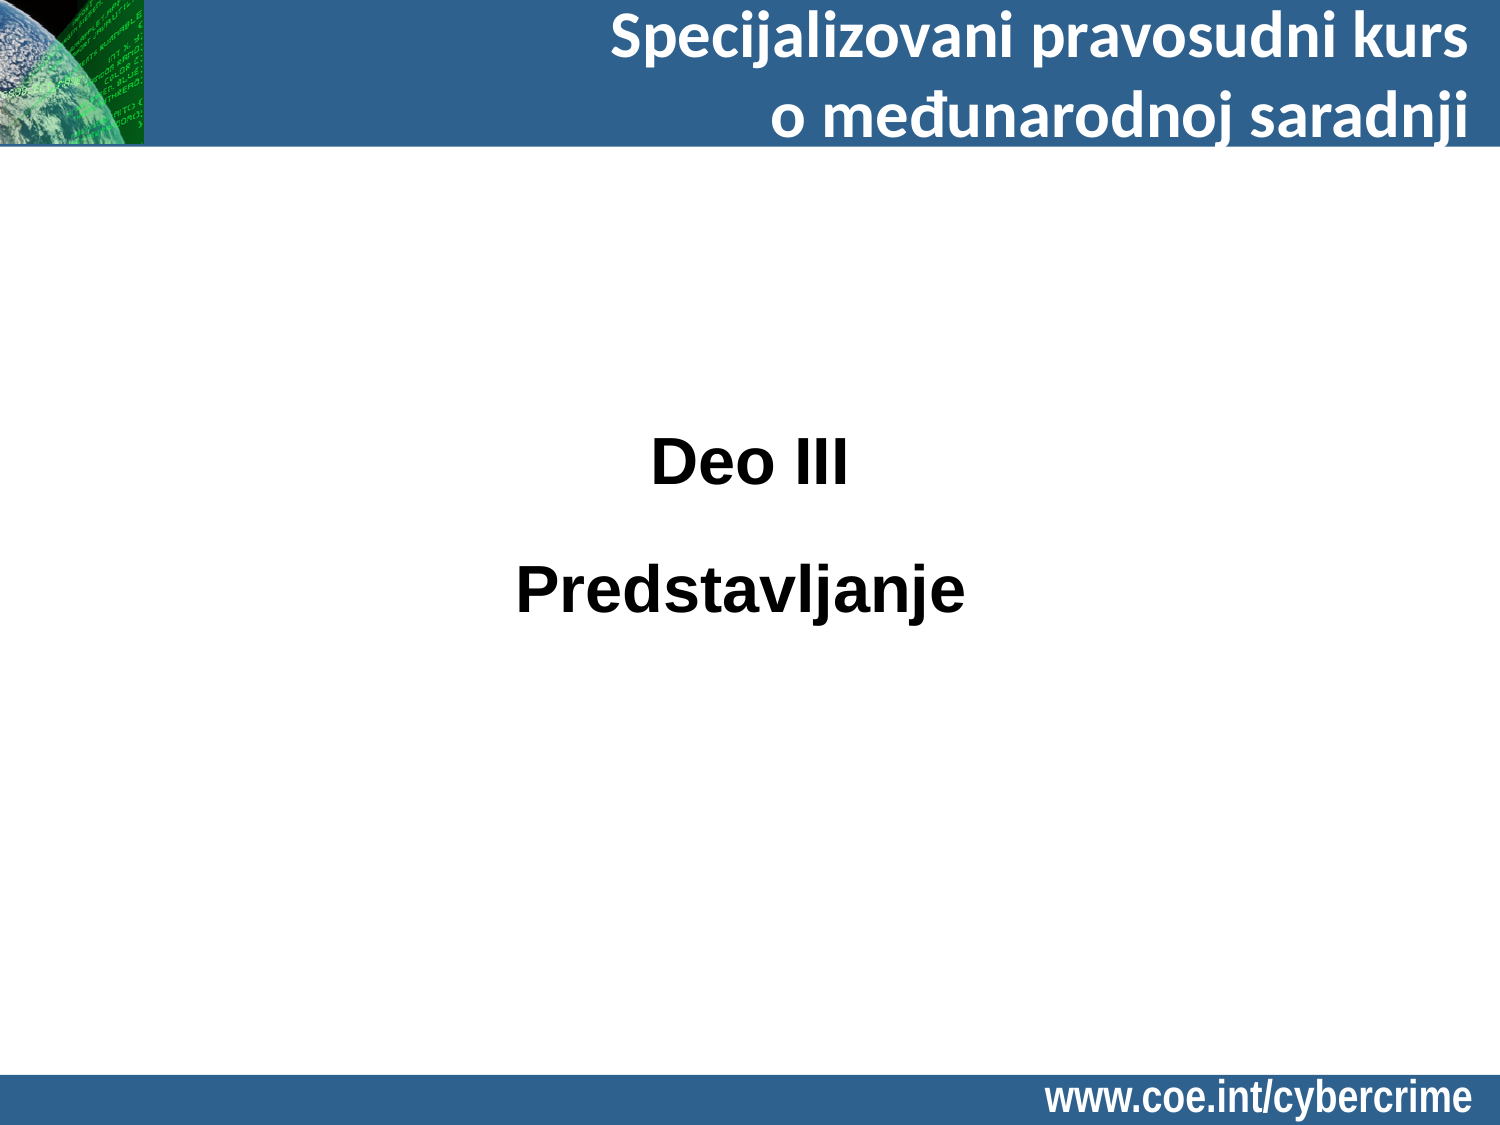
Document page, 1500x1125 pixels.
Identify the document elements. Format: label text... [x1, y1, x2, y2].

text_box Deo III Predstavljanje [50, 425, 1450, 633]
picture [0, 0, 144, 144]
text_box www.coe.int/cybercrime [1030, 1059, 1500, 1125]
text_box [0, 1073, 1030, 1125]
text_box Specijalizovani pravosudni kurs o međunarodnoj saradnji [145, 0, 1500, 149]
